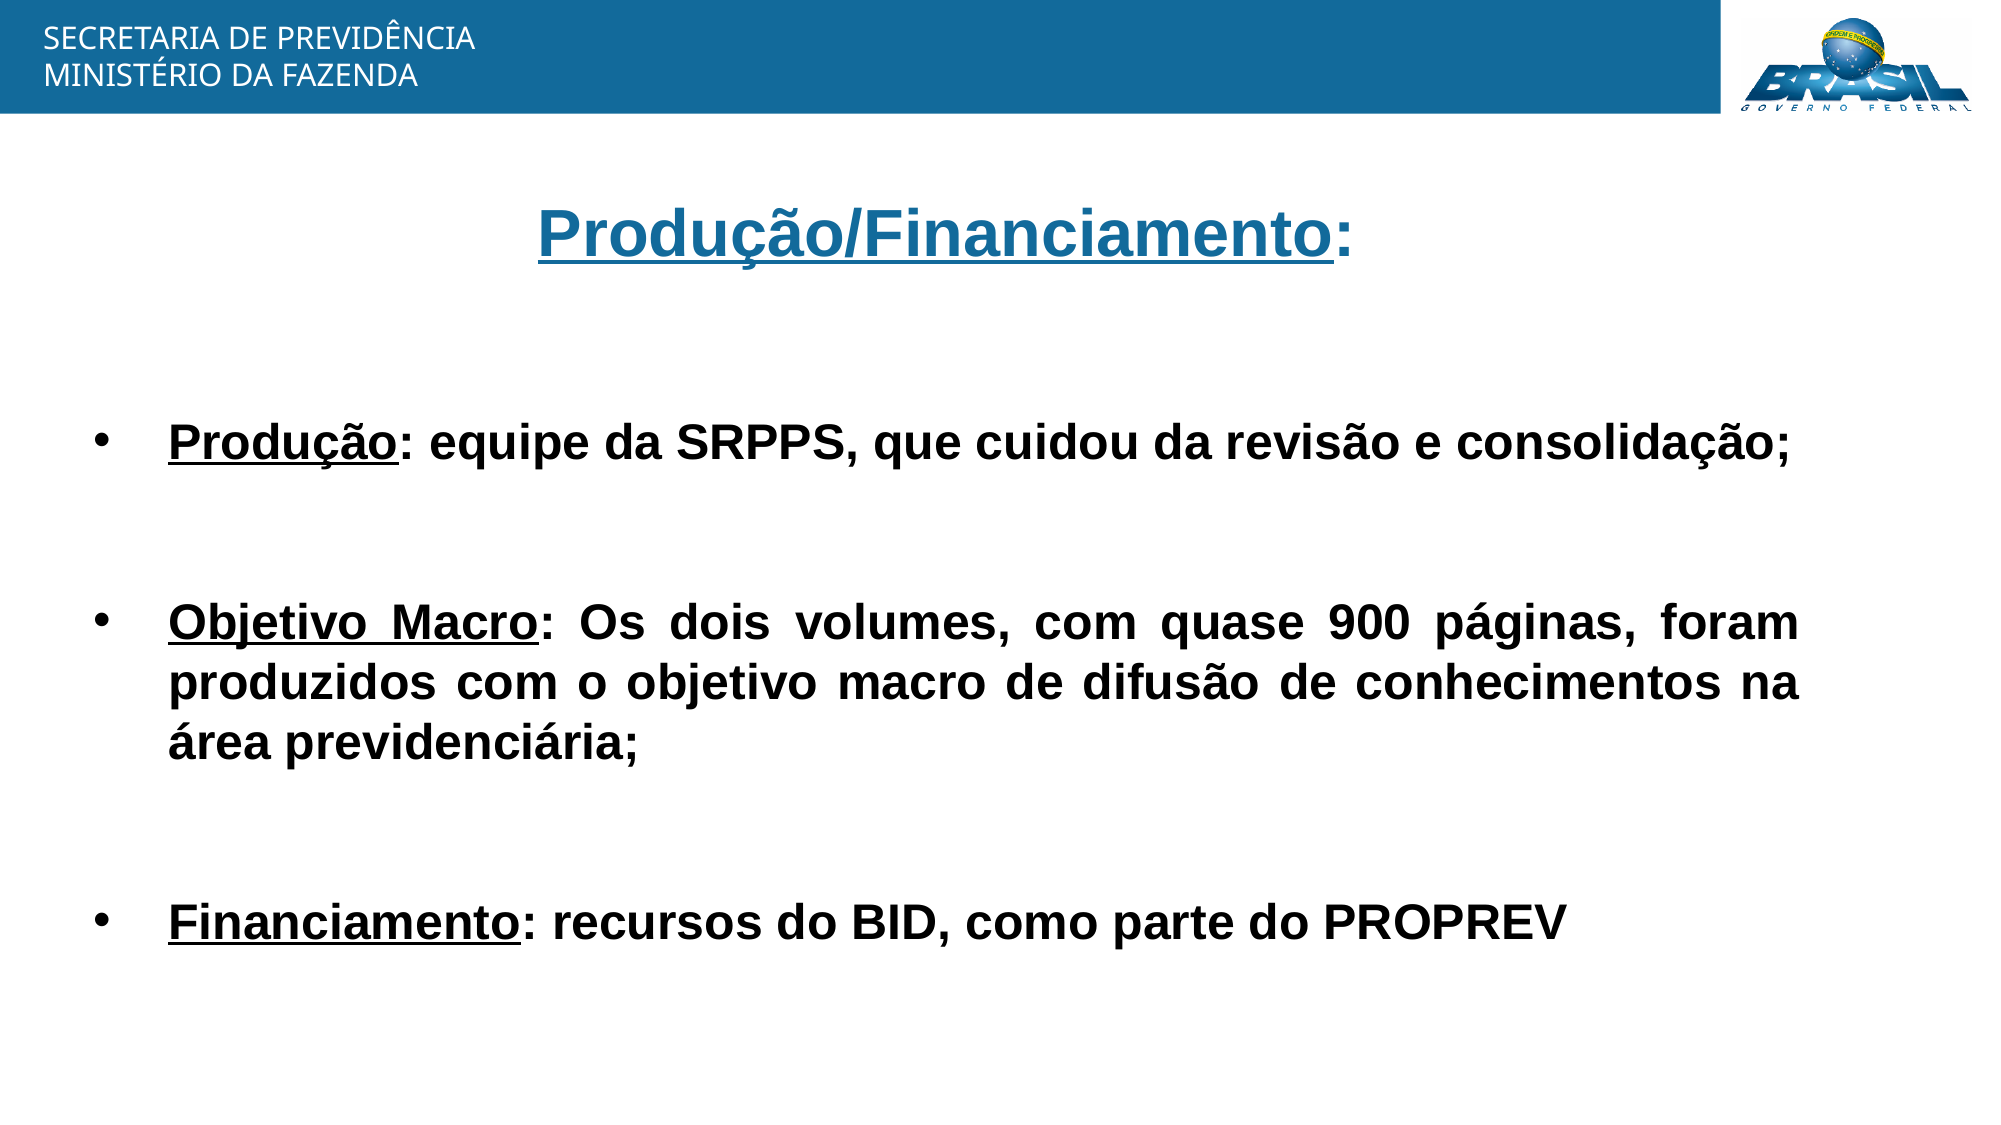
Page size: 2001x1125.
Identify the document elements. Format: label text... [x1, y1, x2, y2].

text_box Produção/Financiamento: Produção: equipe da SRPPS, que cuidou da revisão e consolidação; Objetivo Macro: Os dois volumes, com quase 900 páginas, foram produzidos com o objetivo macro de difusão de conhecimentos na área previdenciária; Financiamento: recursos do BID, como parte do PROPREV [78, 137, 1816, 957]
picture [1741, 18, 1972, 111]
